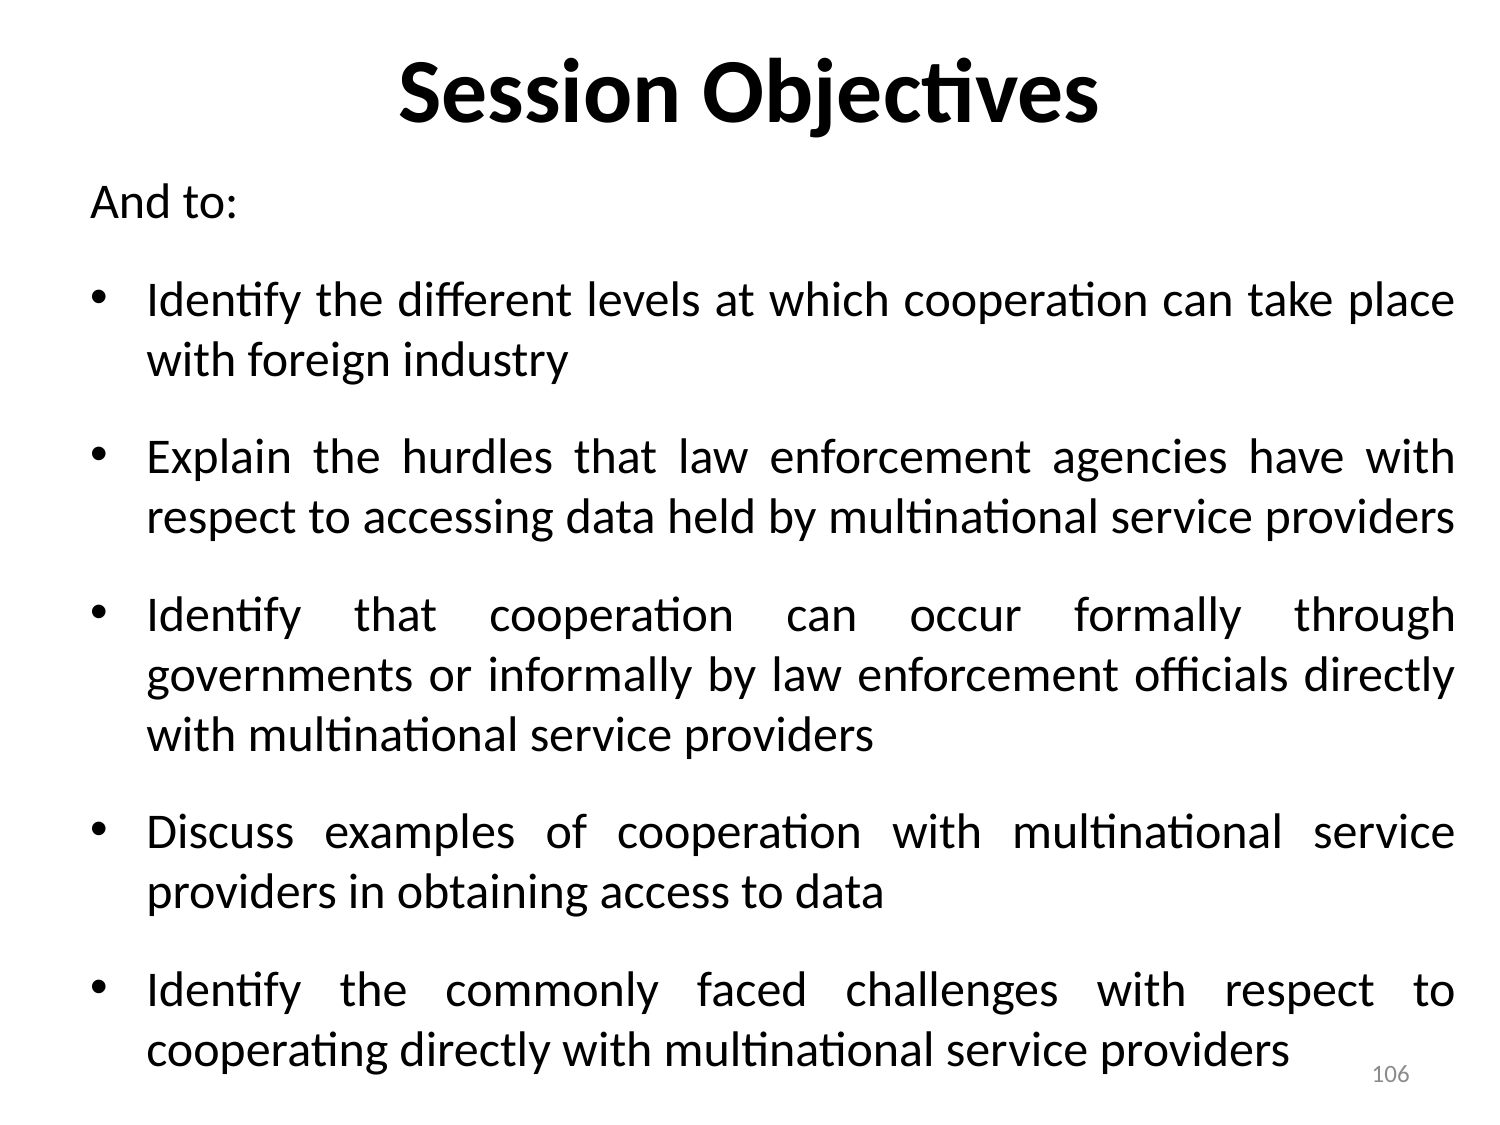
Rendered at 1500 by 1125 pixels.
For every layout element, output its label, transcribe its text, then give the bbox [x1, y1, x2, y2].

list And to: Identify the different levels at which cooperation can take place with foreign industry Explain the hurdles that law enforcement agencies have with respect to accessing data held by multinational service providers Identify that cooperation can occur formally through governments or informally by law enforcement officials directly with multinational service providers Discuss examples of cooperation with multinational service providers in obtaining access to data Identify the commonly faced challenges with respect to cooperating directly with multinational service providers [75, 160, 1472, 1062]
slide_number 106 [1074, 1042, 1425, 1103]
title Session Objectives [75, 23, 1425, 151]
